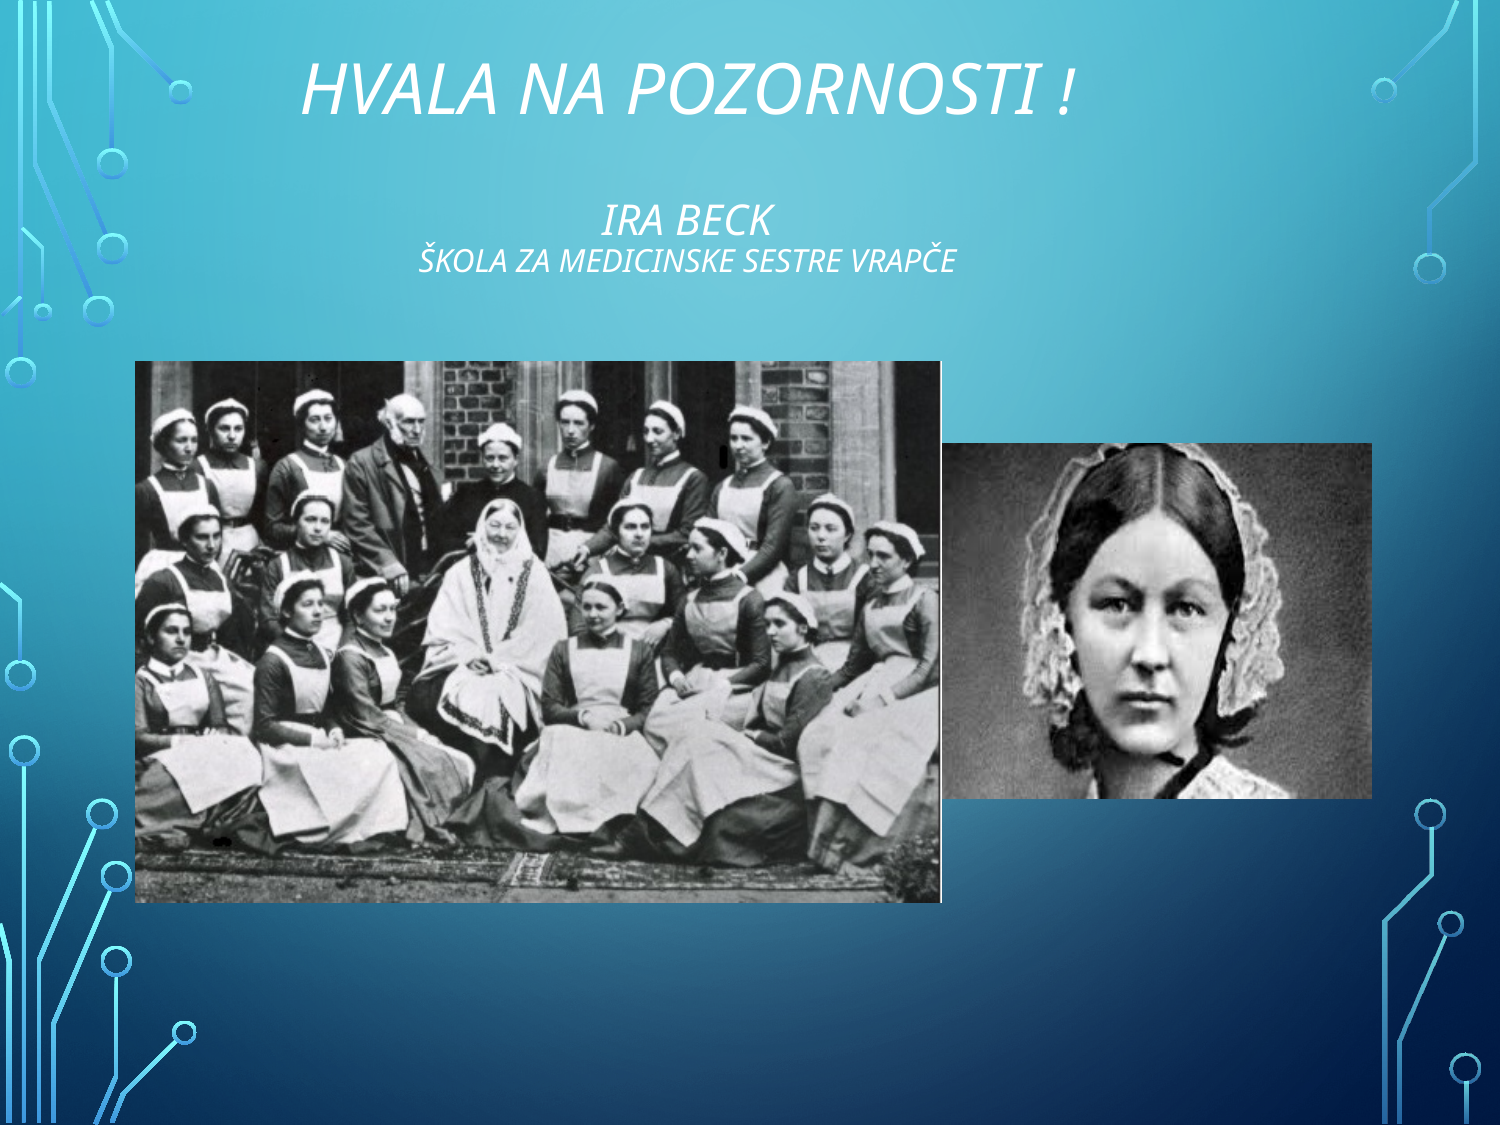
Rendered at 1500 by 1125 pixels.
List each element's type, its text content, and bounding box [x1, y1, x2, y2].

title Hvala na pozornosti ! Ira Beck Škola za medicinske sestre Vrapče [75, 45, 1300, 327]
picture [135, 361, 943, 903]
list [943, 442, 1372, 799]
